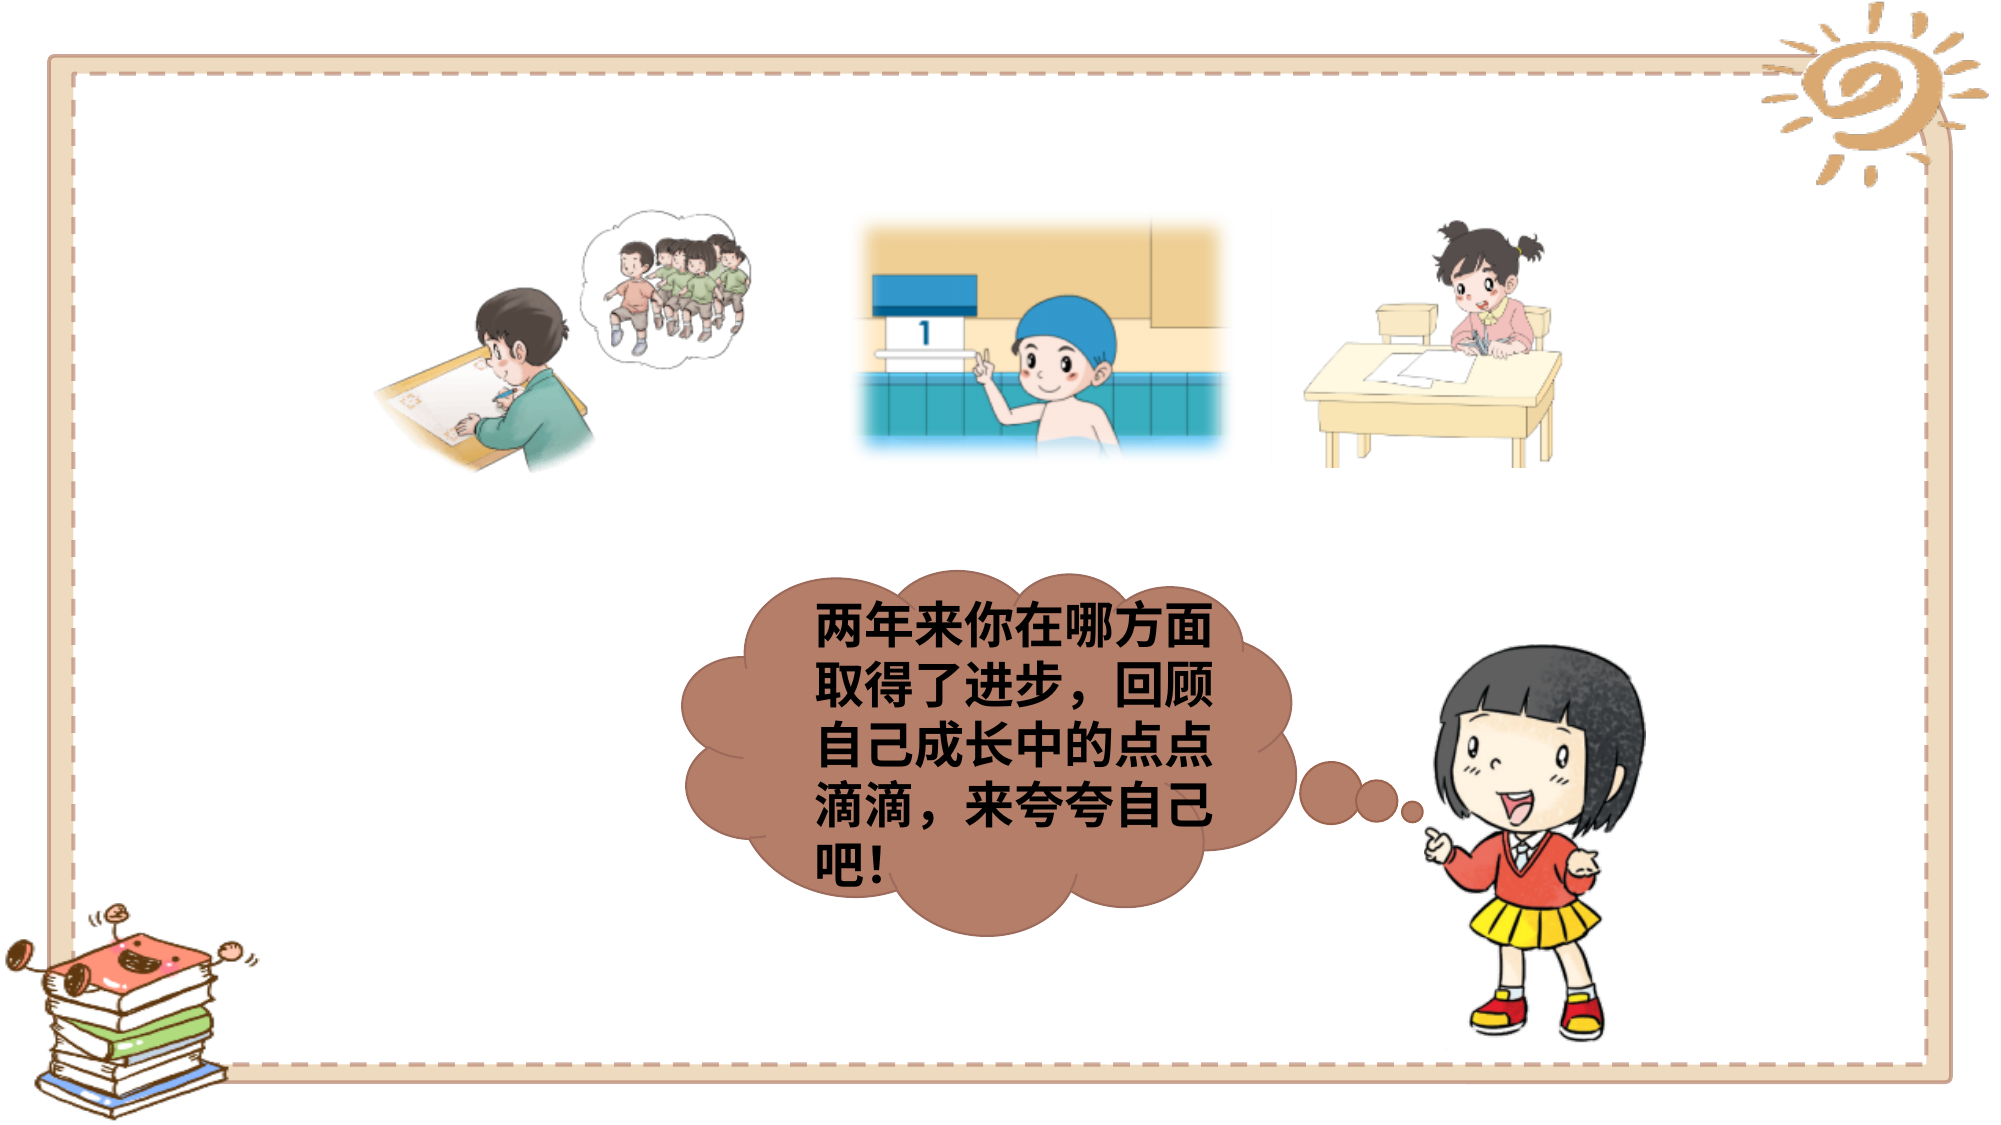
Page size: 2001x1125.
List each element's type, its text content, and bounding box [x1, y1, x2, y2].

picture [1725, 0, 2001, 204]
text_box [1302, 754, 1416, 837]
picture [373, 208, 756, 476]
text_box [682, 578, 878, 885]
text_box [905, 902, 1064, 936]
picture [1271, 208, 1603, 468]
picture [847, 209, 1237, 465]
text_box [1030, 574, 1110, 586]
text_box [908, 570, 1008, 586]
text_box [1260, 651, 1297, 836]
text_box [1093, 902, 1157, 908]
text_box 两年来你在哪方面取得了进步，回顾自己成长中的点点滴滴，来夸夸自己吧！ [799, 586, 1260, 902]
picture [1424, 644, 1646, 1050]
picture [0, 902, 260, 1122]
